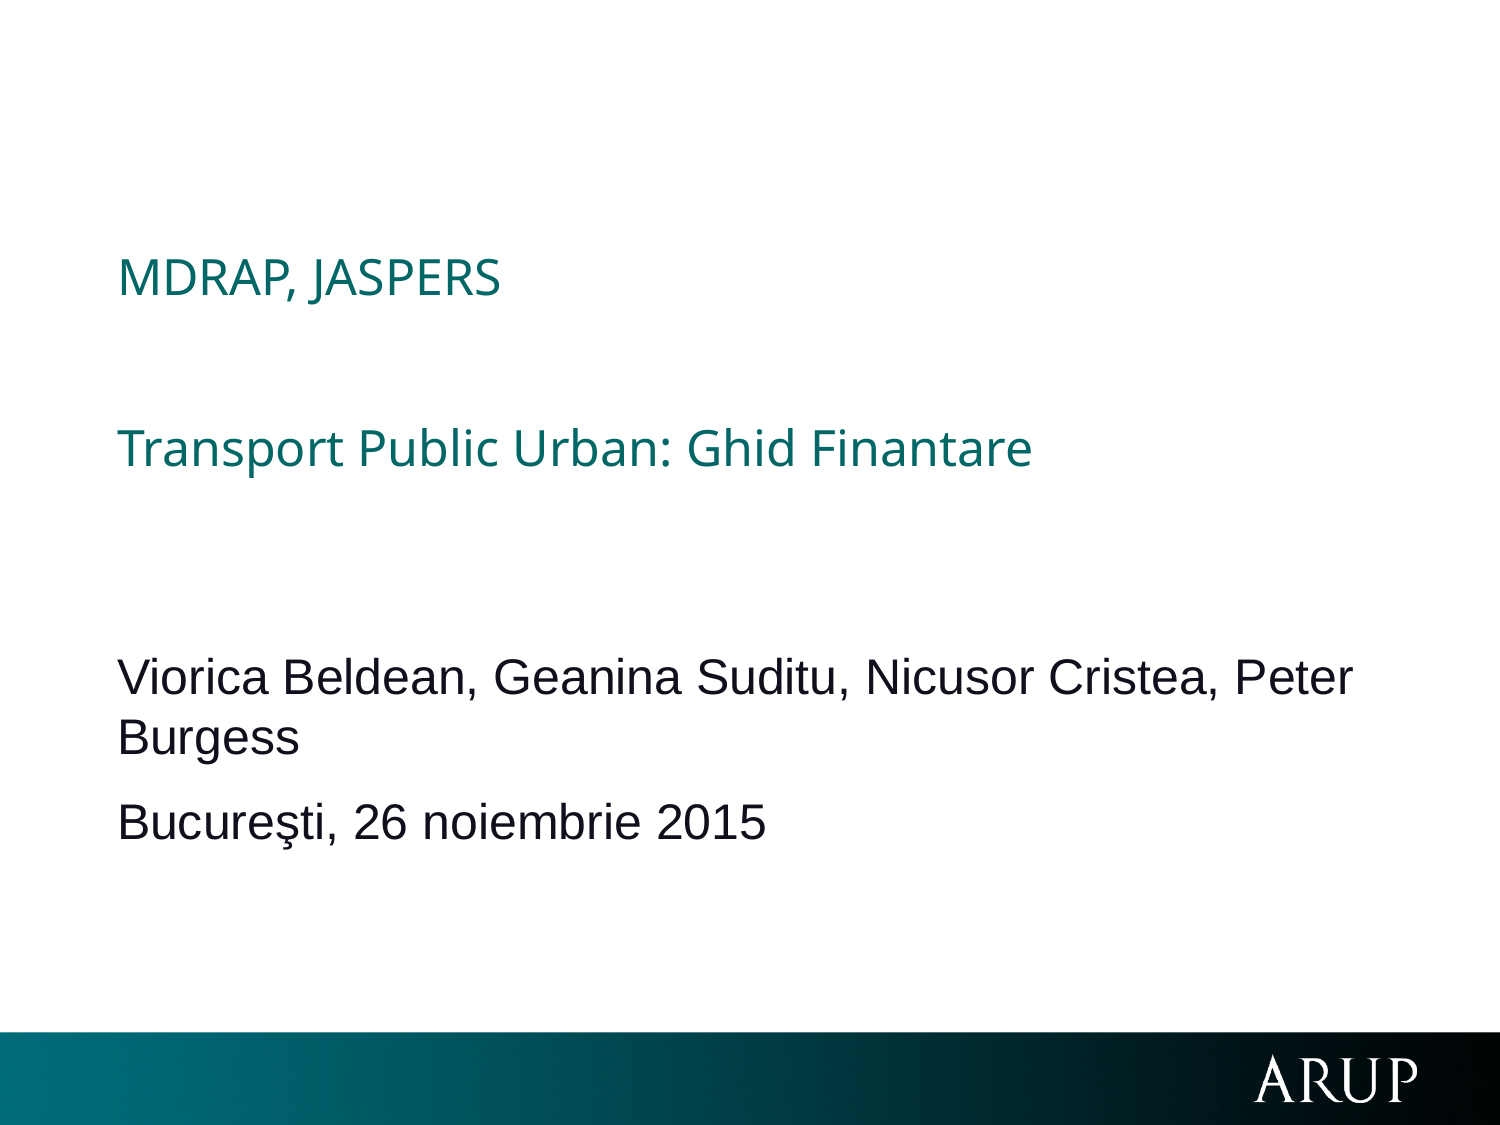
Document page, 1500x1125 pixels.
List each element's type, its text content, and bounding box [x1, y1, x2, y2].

subtitle Viorica Beldean, Geanina Suditu, Nicusor Cristea, Peter Burgess Bucureşti, 26 noiembrie 2015 [117, 644, 1393, 857]
picture [0, 1031, 1500, 1125]
title MDRAP, JASPERS Transport Public Urban: Ghid Finantare [117, 248, 1398, 479]
